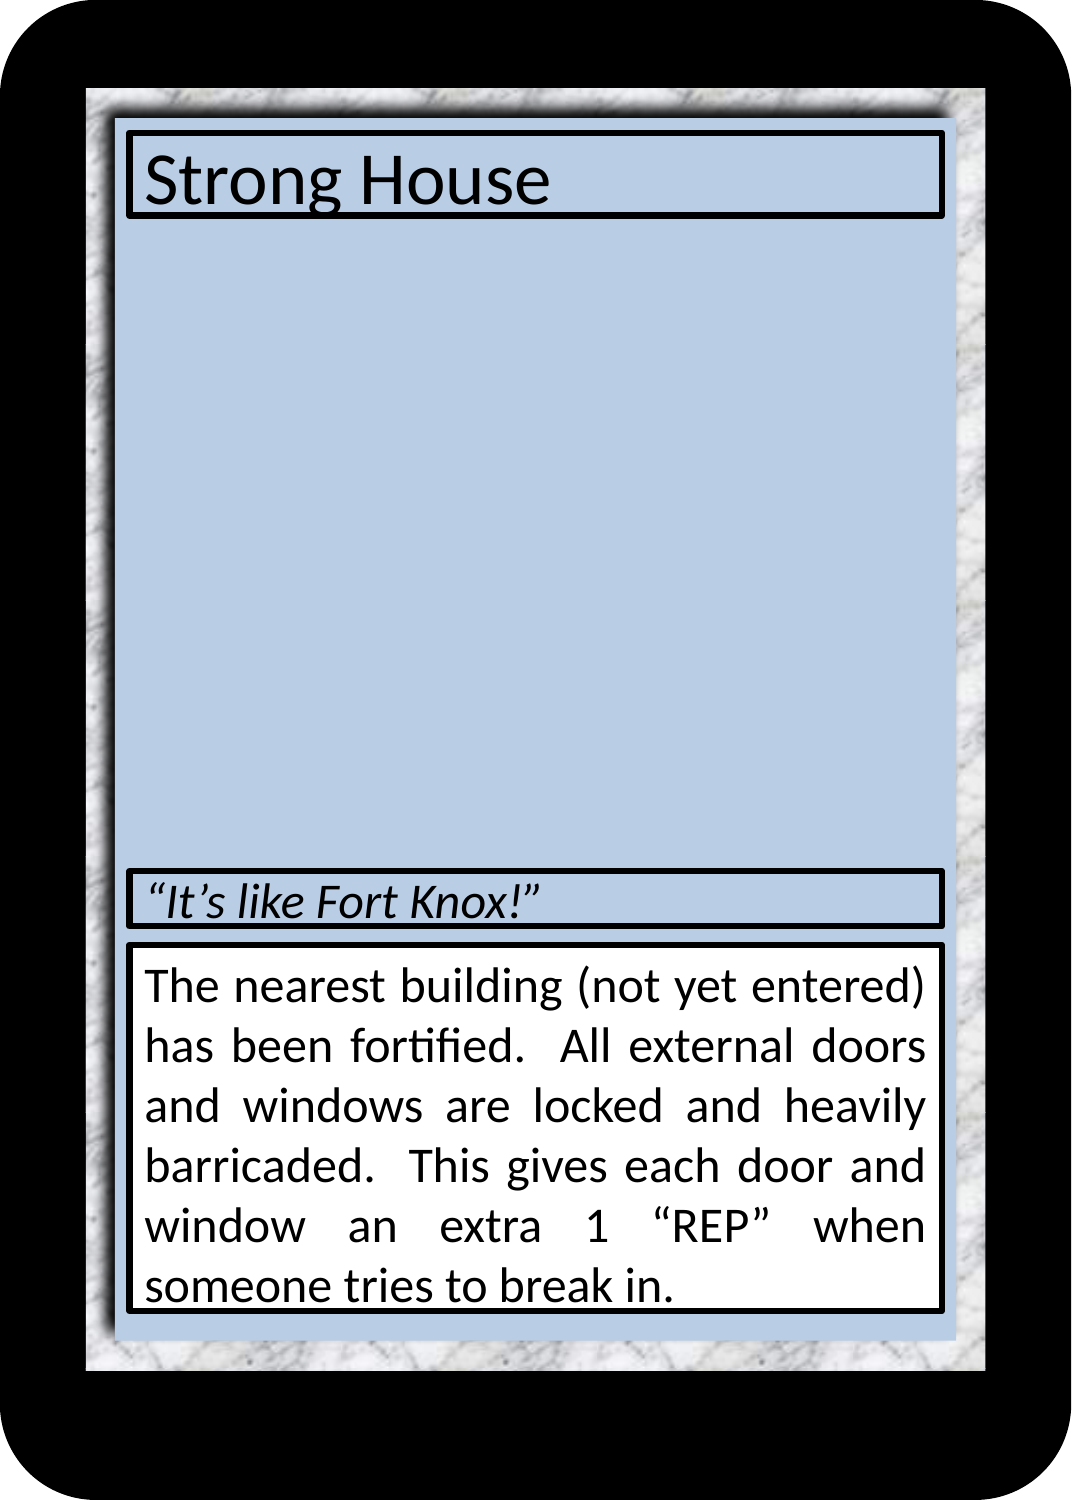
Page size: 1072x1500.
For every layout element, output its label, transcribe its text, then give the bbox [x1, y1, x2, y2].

picture [85, 88, 986, 1371]
title Strong House [126, 130, 945, 219]
list The nearest building (not yet entered) has been fortified. All external doors and windows are locked and heavily barricaded. This gives each door and window an extra 1 “REP” when someone tries to break in. [126, 942, 945, 1314]
list “It’s like Fort Knox!” [126, 868, 945, 929]
